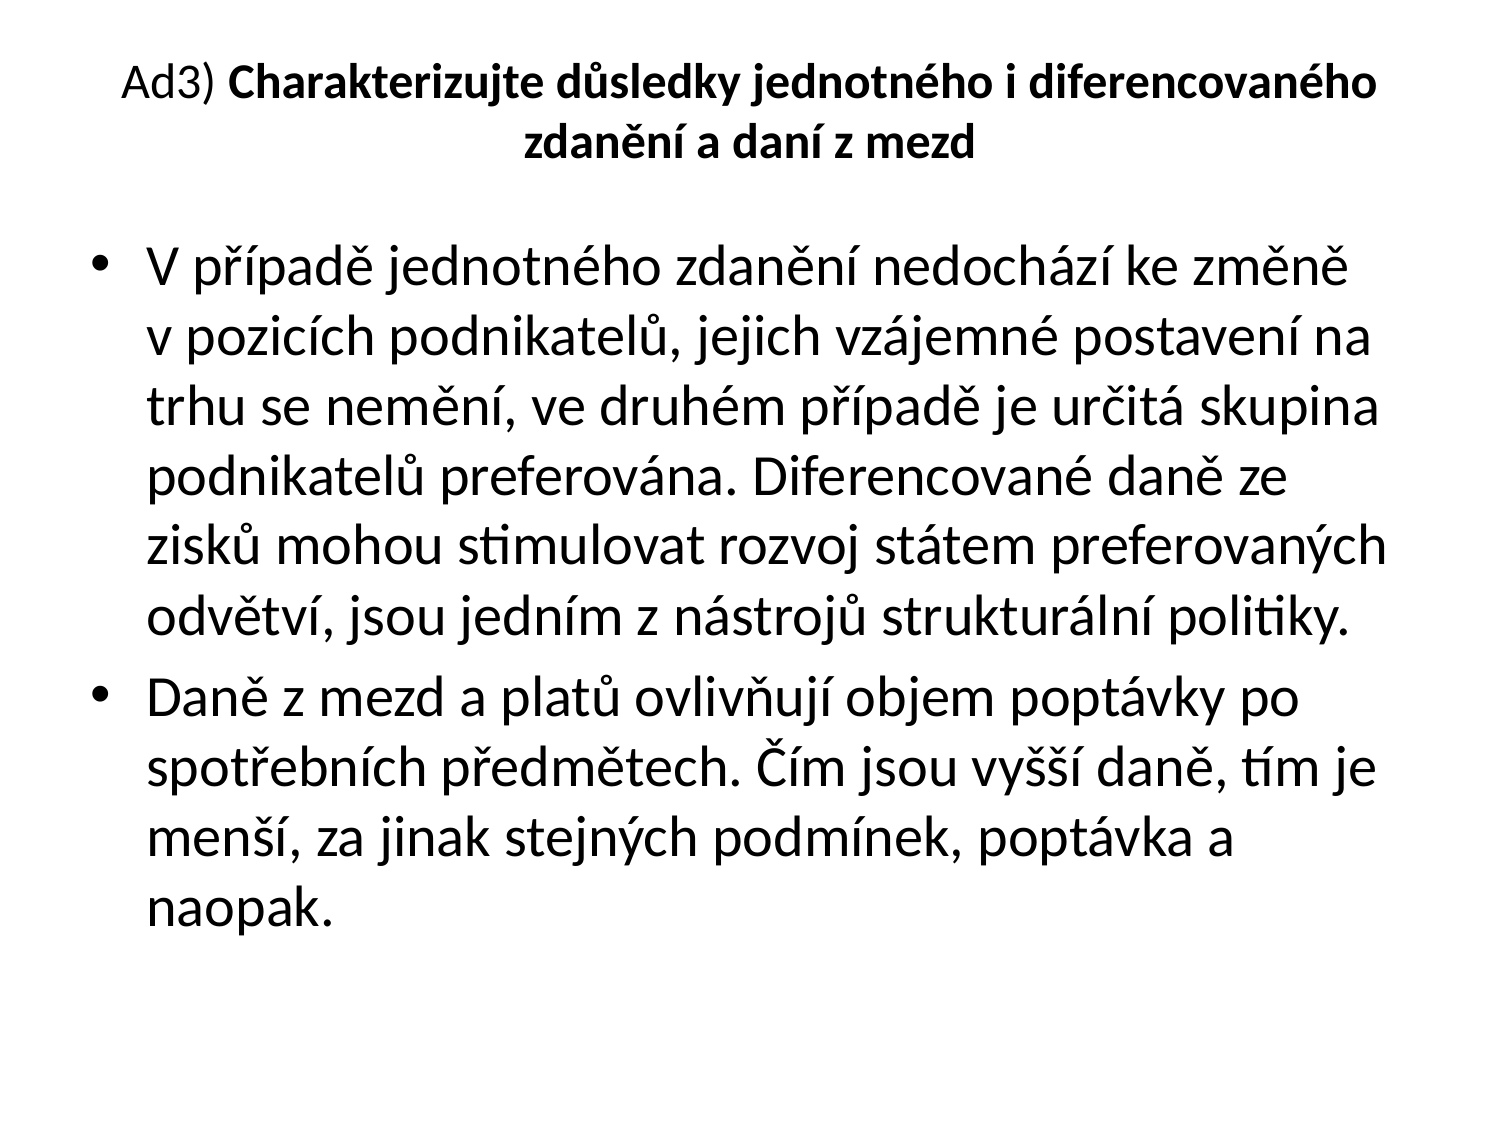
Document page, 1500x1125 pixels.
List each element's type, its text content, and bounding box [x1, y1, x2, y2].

list V případě jednotného zdanění nedochází ke změně v pozicích podnikatelů, jejich vzájemné postavení na trhu se nemění, ve druhém případě je určitá skupina podnikatelů preferována. Diferencované daně ze zisků mohou stimulovat rozvoj státem preferovaných odvětví, jsou jedním z nástrojů strukturální politiky. Daně z mezd a platů ovlivňují objem poptávky po spotřebních předmětech. Čím jsou vyšší daně, tím je menší, za jinak stejných podmínek, poptávka a naopak. [75, 219, 1425, 1005]
title Ad3) Charakterizujte důsledky jednotného i diferencovaného zdanění a daní z mezd [75, 45, 1425, 219]
